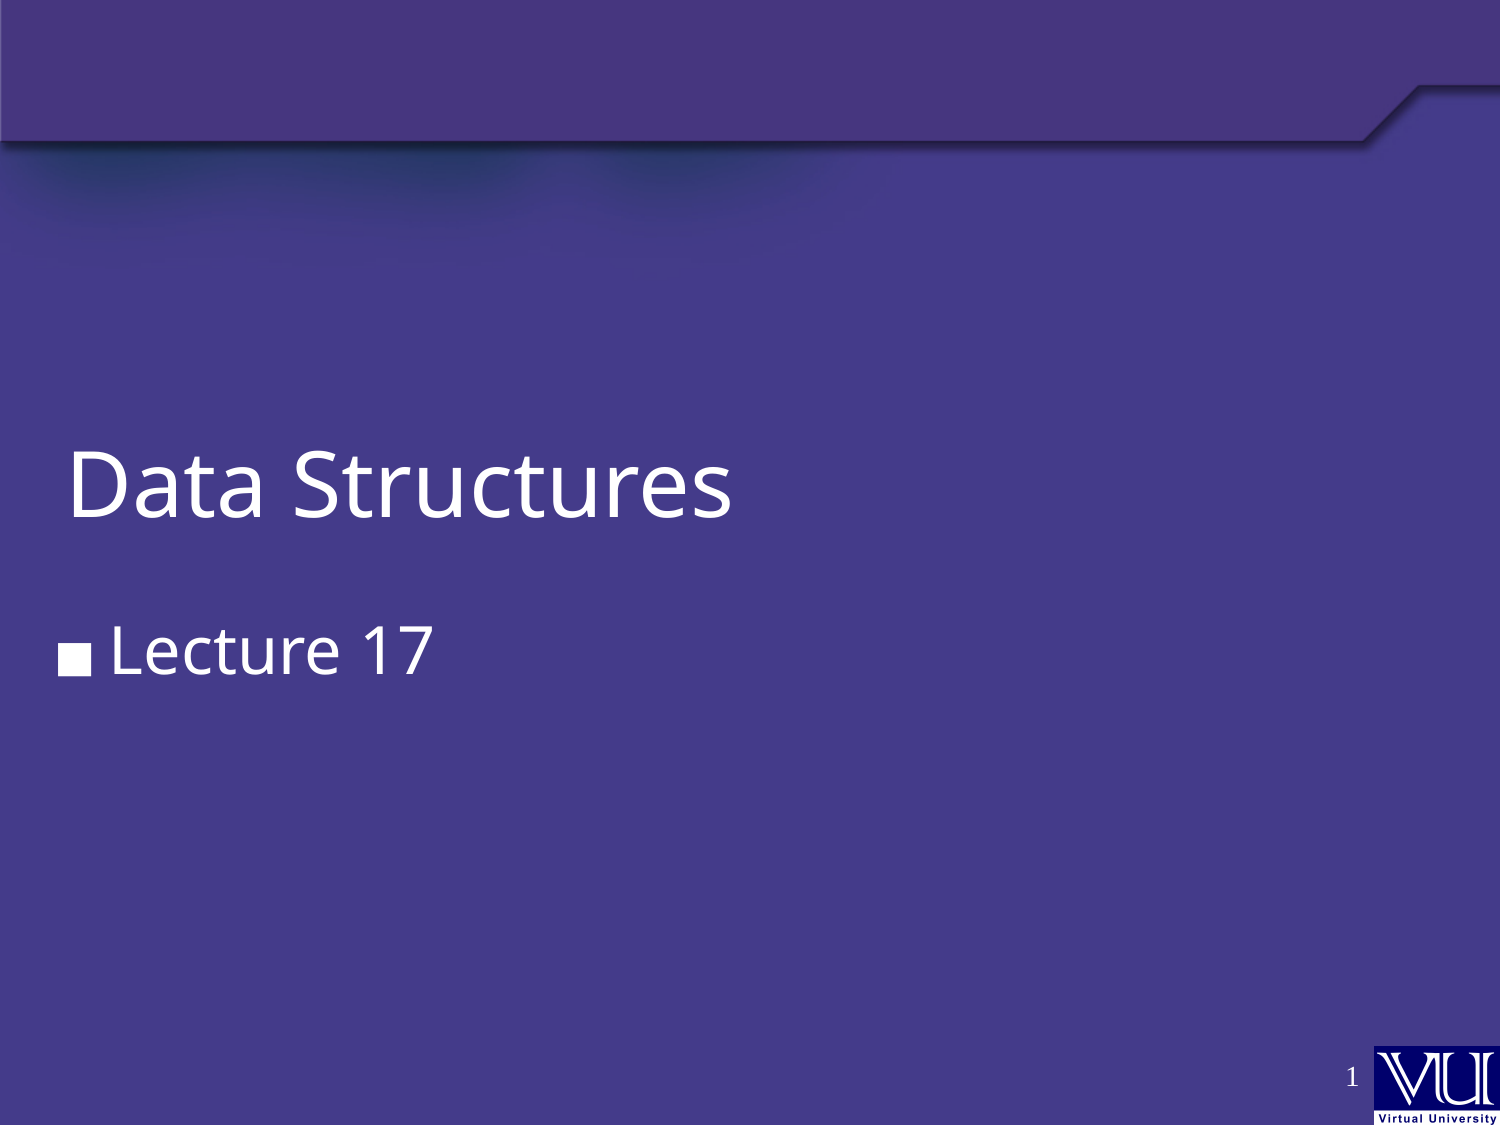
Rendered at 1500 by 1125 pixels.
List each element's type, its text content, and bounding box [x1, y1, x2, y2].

picture [0, 0, 1500, 1125]
text_box ‹#› [1062, 1049, 1375, 1125]
list Lecture 17 [37, 600, 1413, 988]
title Data Structures [50, 387, 1325, 575]
